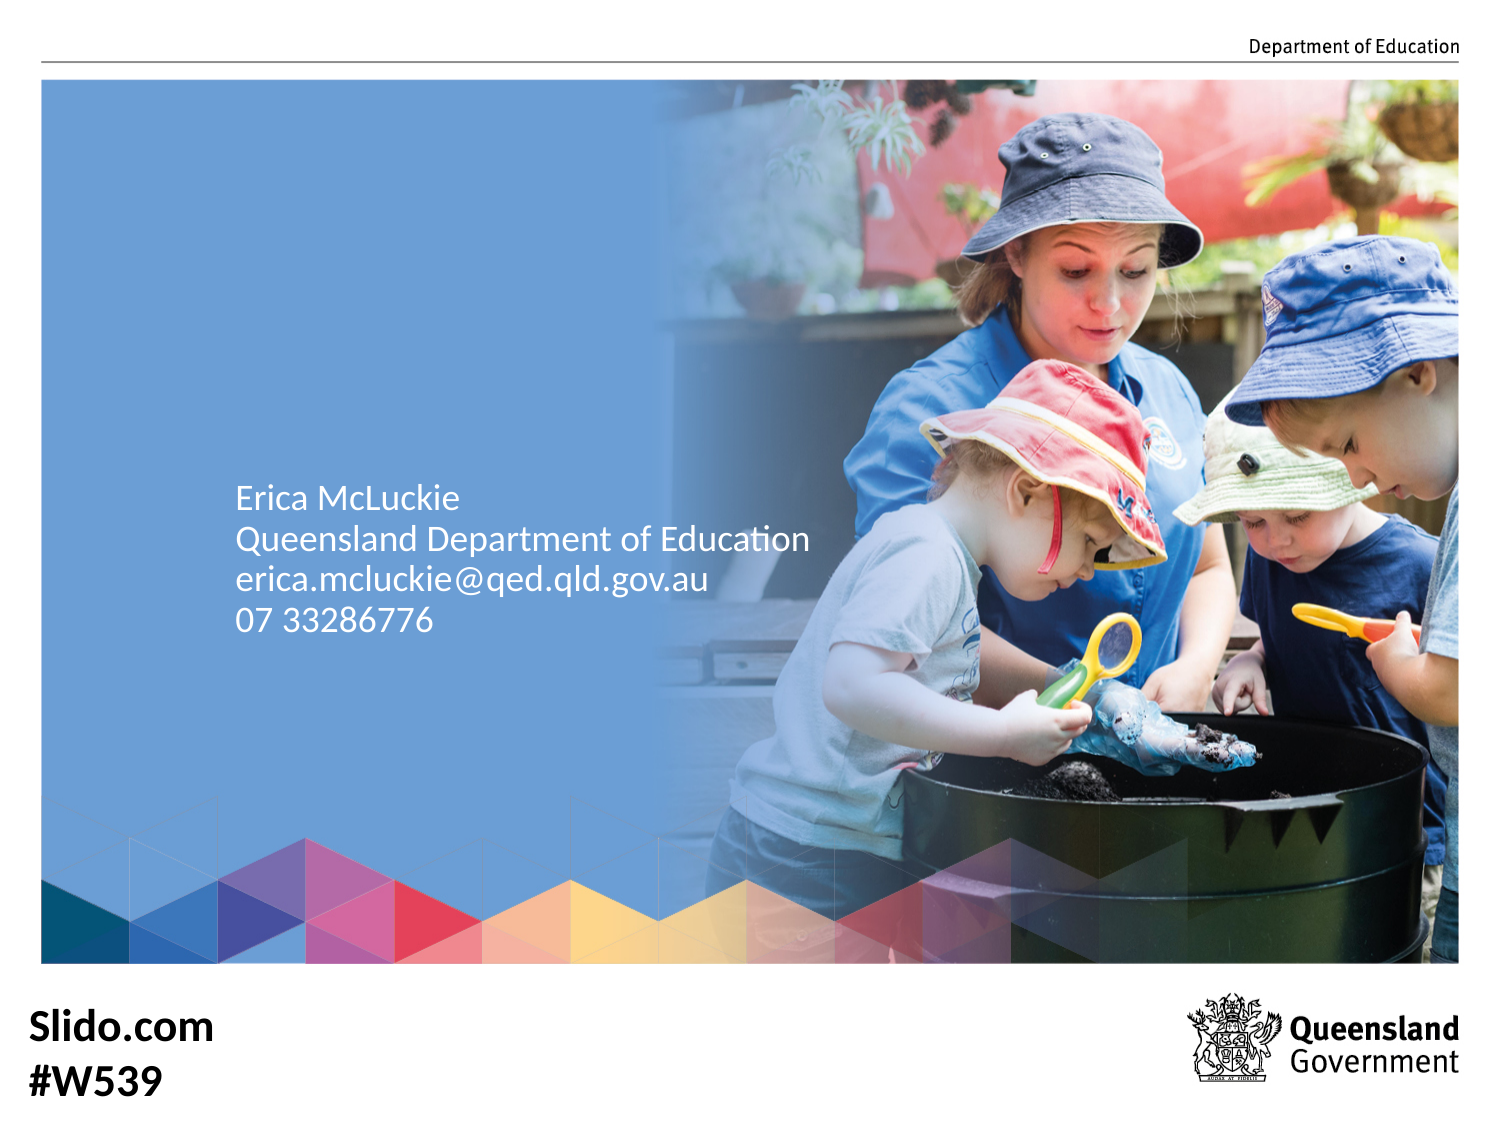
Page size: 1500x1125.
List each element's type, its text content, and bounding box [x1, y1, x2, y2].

subtitle Erica McLuckie Queensland Department of Education erica.mcluckie@qed.qld.gov.au 07 33286776 [220, 417, 911, 795]
text_box Slido.com #W539 [13, 988, 233, 1114]
picture [0, 0, 1500, 1125]
